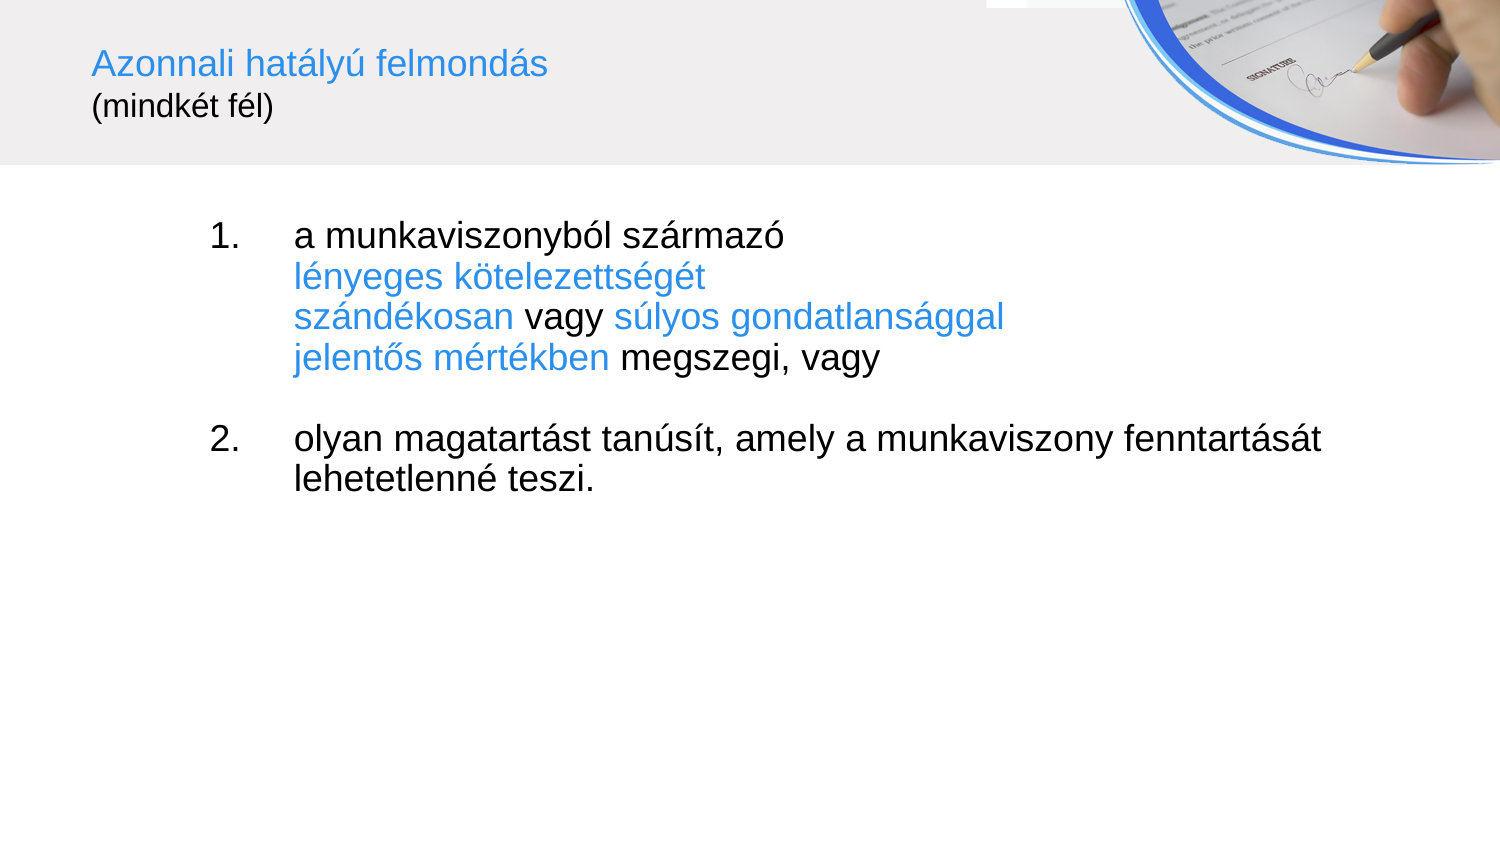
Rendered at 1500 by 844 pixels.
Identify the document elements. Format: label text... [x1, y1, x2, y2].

picture [0, 0, 1500, 844]
text_box Azonnali hatályú felmondás (mindkét fél) [76, 32, 827, 132]
text_box a munkaviszonyból származó lényeges kötelezettségét szándékosan vagy súlyos gondatlansággal jelentős mértékben megszegi, vagy olyan magatartást tanúsít, amely a munkaviszony fenntartását lehetetlenné teszi. [194, 209, 1353, 548]
